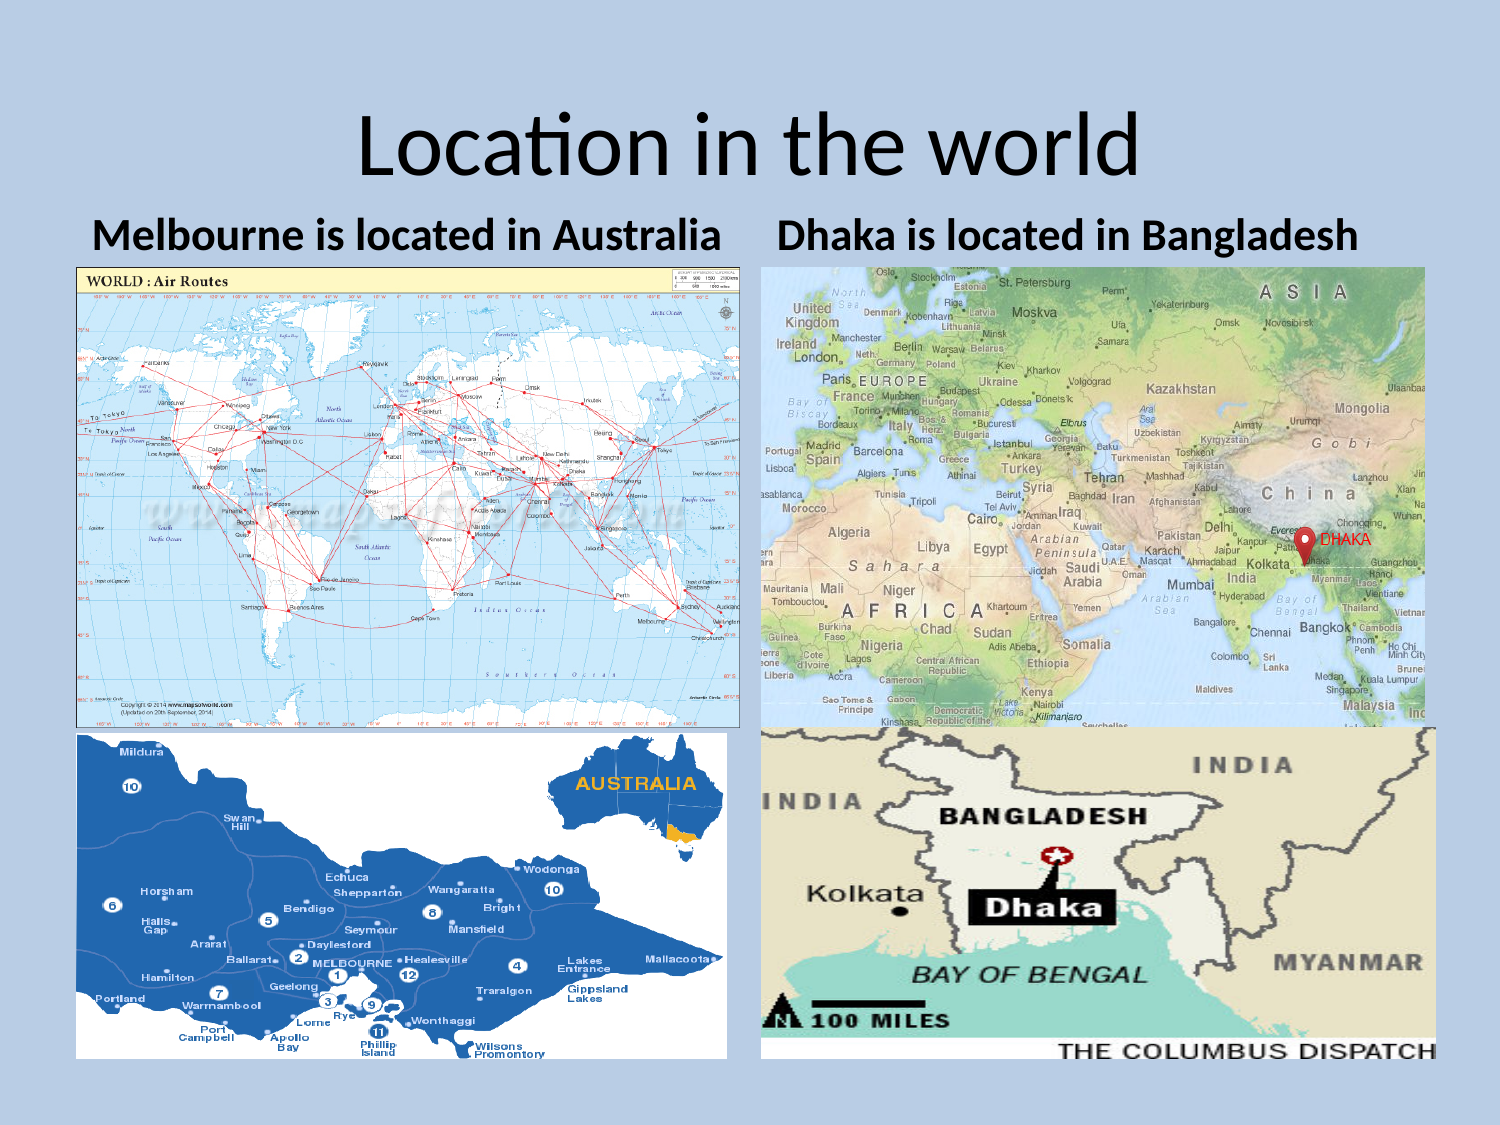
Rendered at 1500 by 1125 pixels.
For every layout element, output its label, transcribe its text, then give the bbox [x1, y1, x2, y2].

list Melbourne is located in Australia [76, 196, 740, 266]
picture [761, 727, 1436, 1059]
list Dhaka is located in Bangladesh [761, 184, 1425, 266]
title Location in the world [75, 45, 1425, 233]
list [76, 266, 740, 729]
picture [76, 733, 727, 1059]
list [761, 266, 1426, 727]
